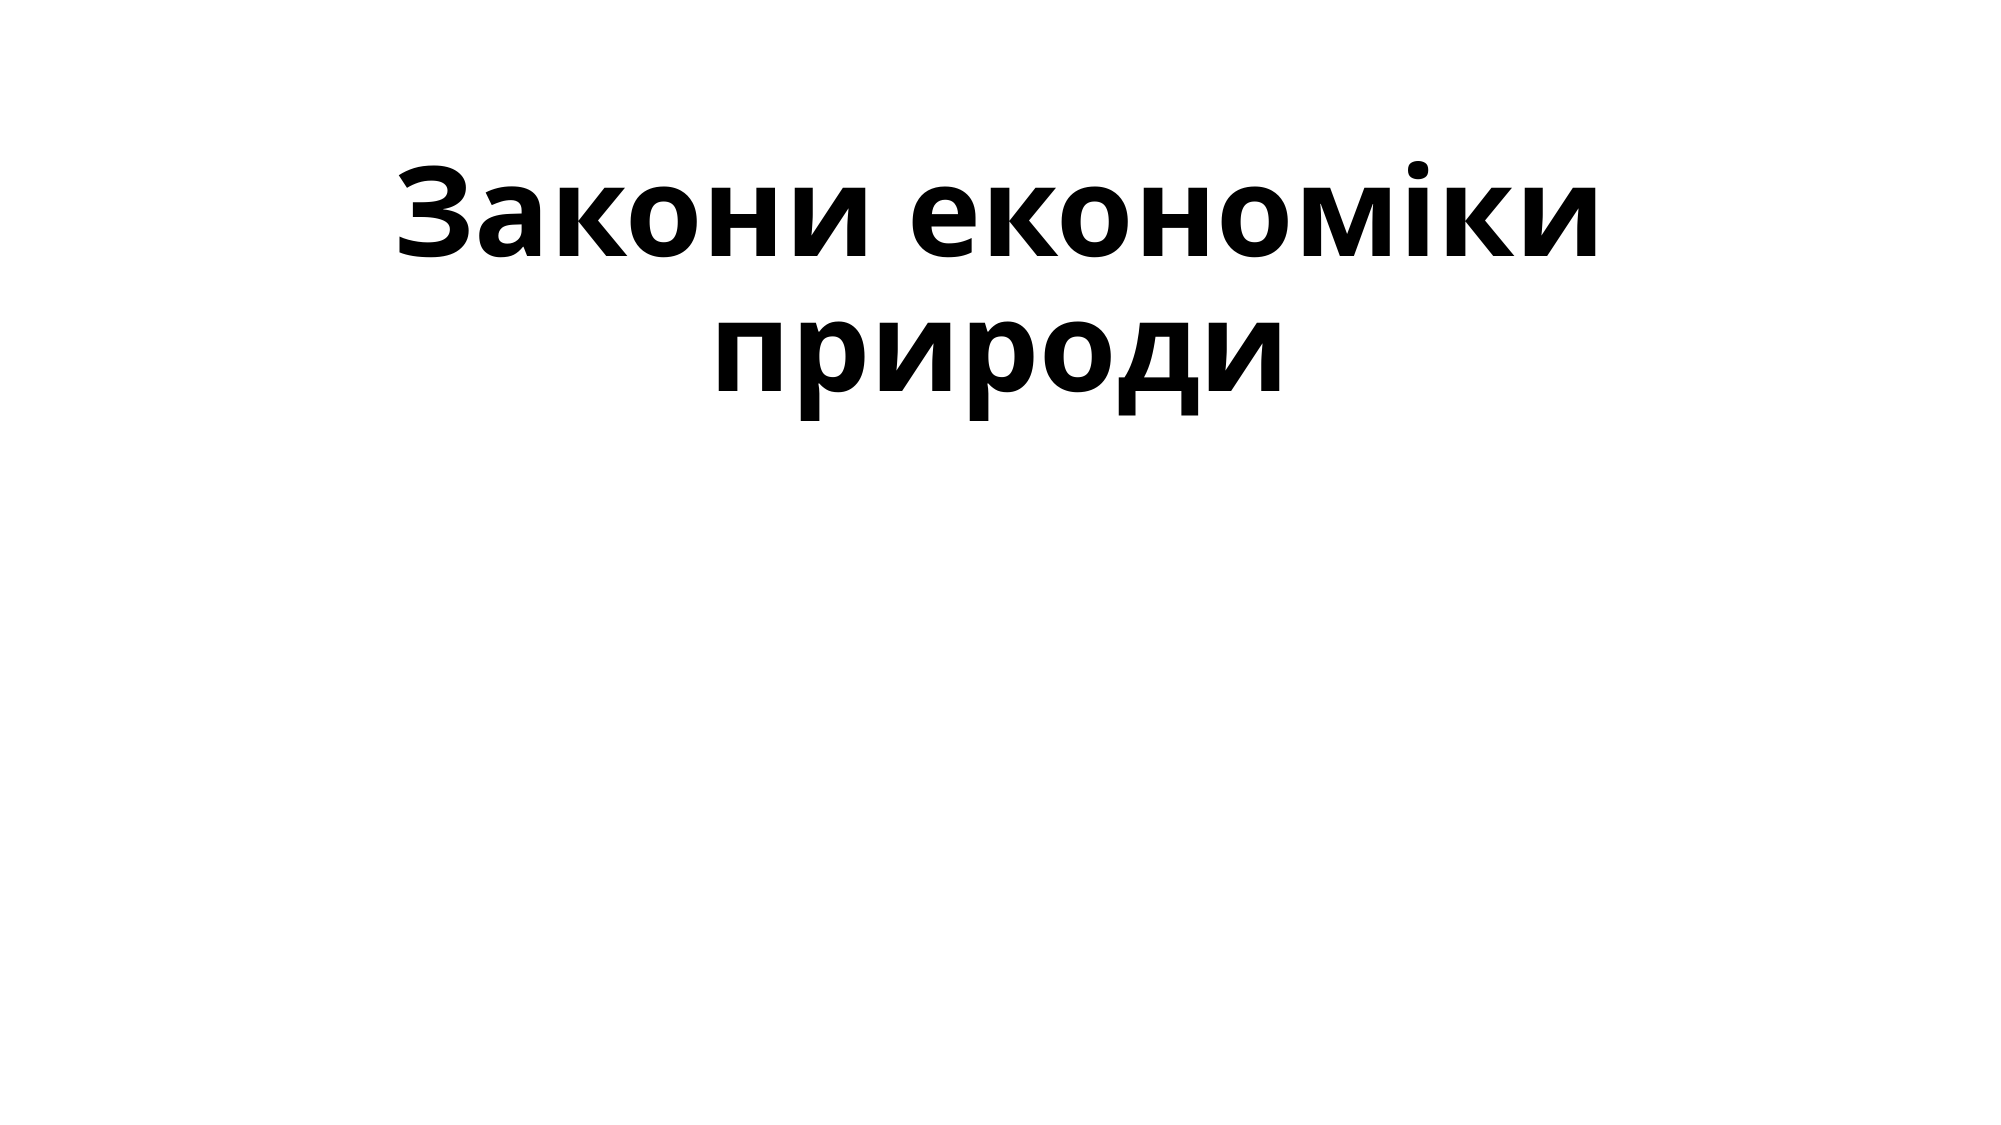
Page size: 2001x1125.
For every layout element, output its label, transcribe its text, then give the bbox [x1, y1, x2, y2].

title Закони економіки природи [249, 184, 1750, 576]
